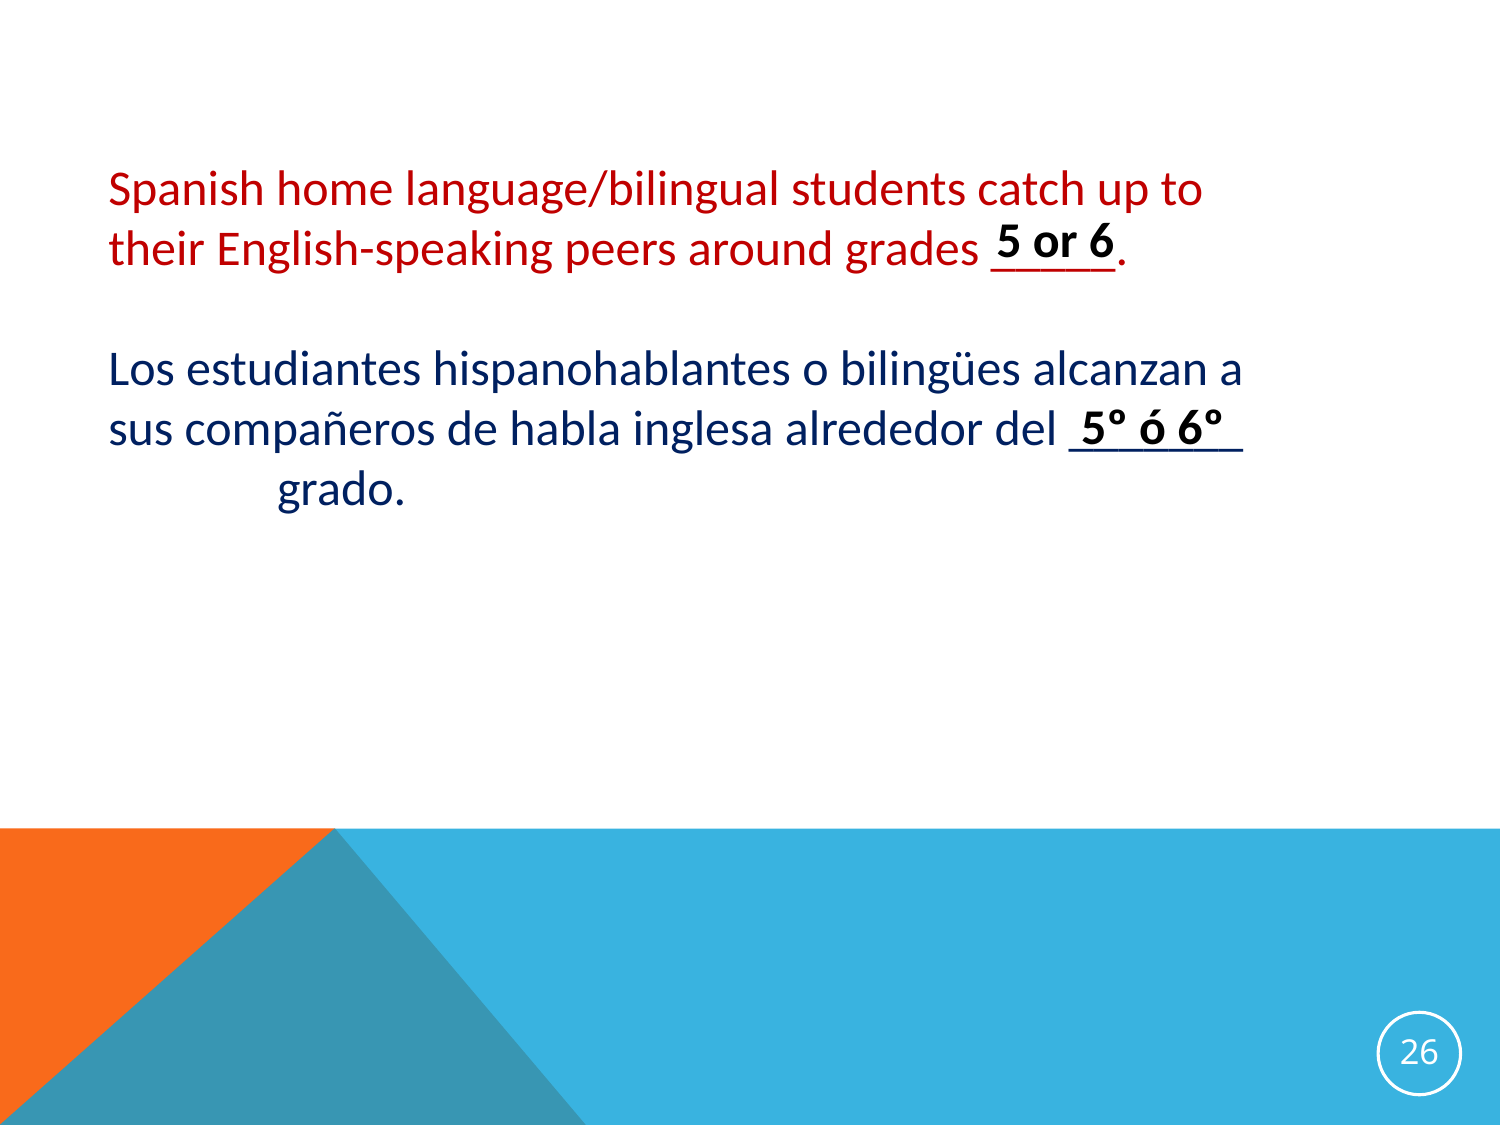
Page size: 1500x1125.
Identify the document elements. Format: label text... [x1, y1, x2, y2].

slide_number 26 [1376, 1010, 1463, 1097]
text_box Spanish home language/bilingual students catch up to their English-speaking peers around grades _____. Los estudiantes hispanohablantes o bilingües alcanzan a sus compañeros de habla inglesa alrededor del _______ grado. [93, 148, 1310, 733]
text_box 5º ó 6º [1066, 387, 1240, 463]
text_box 5 or 6 [981, 199, 1130, 275]
